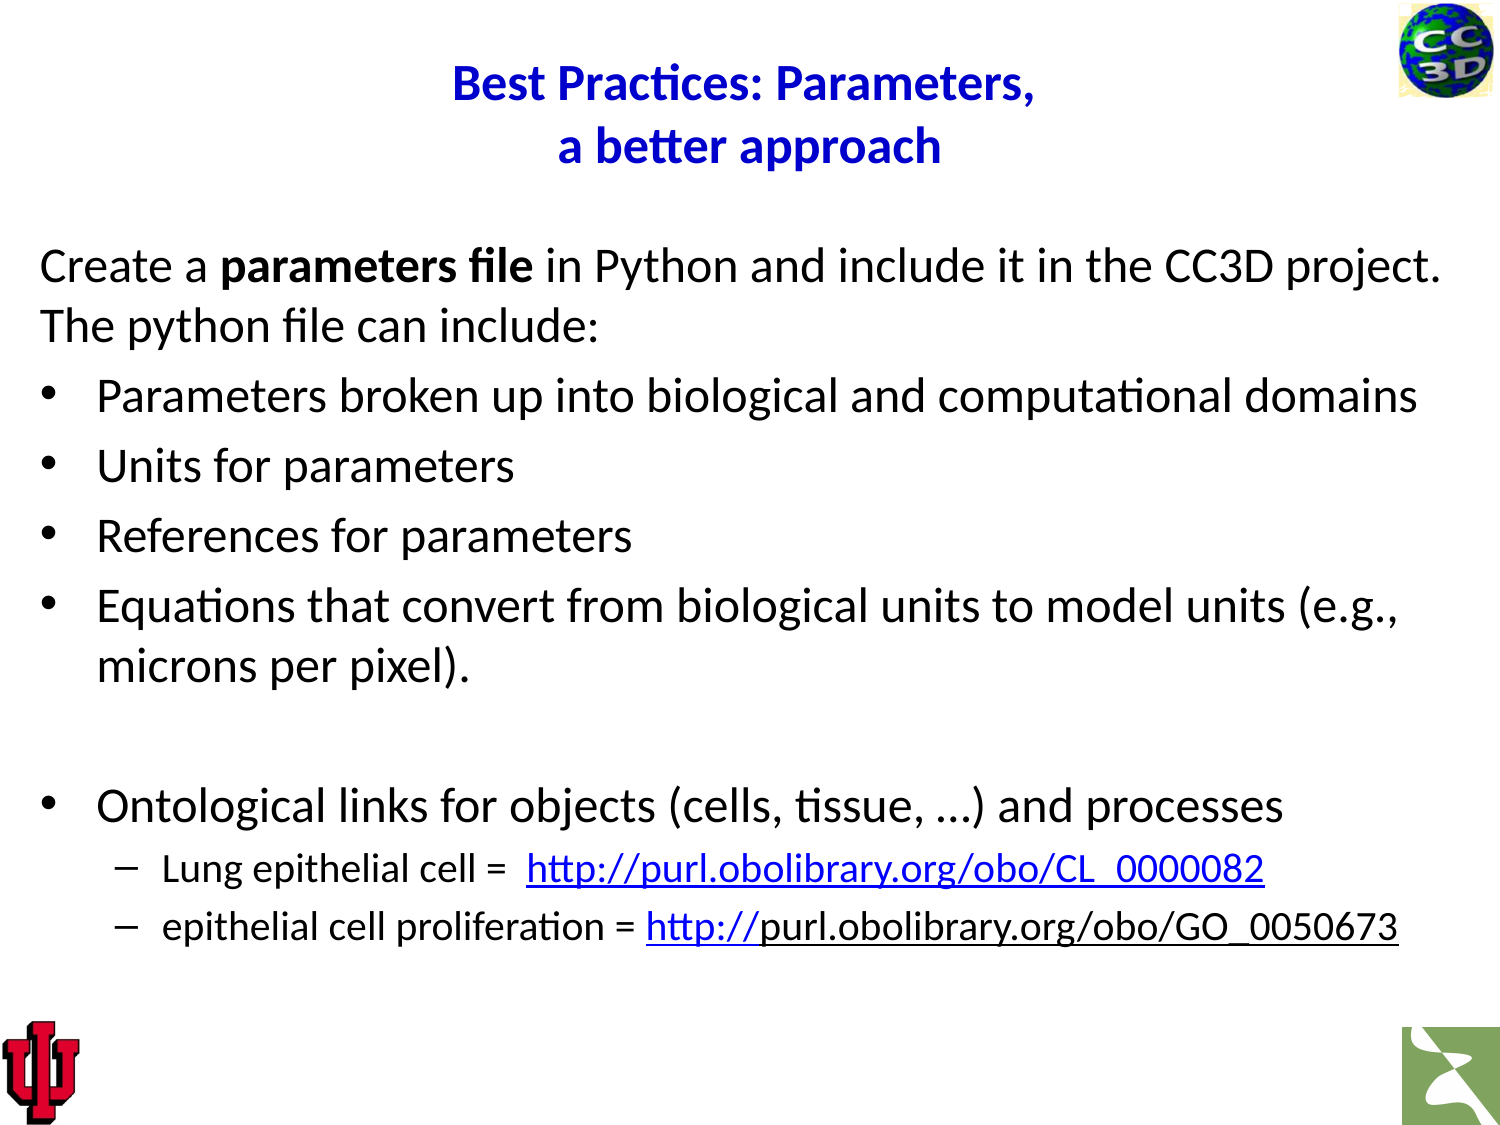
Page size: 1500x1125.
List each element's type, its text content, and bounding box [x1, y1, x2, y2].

title Best Practices: Parameters, a better approach [75, 39, 1425, 183]
picture [1402, 1027, 1500, 1125]
picture [0, 1020, 80, 1125]
list Create a parameters file in Python and include it in the CC3D project. The python file can include: Parameters broken up into biological and computational domains Units for parameters References for parameters Equations that convert from biological units to model units (e.g., microns per pixel). Ontological links for objects (cells, tissue, …) and processes Lung epithelial cell = http://purl.obolibrary.org/obo/CL_0000082 epithelial cell proliferation = http://purl.obolibrary.org/obo/GO_0050673 [24, 224, 1475, 1043]
picture [1397, 0, 1496, 102]
